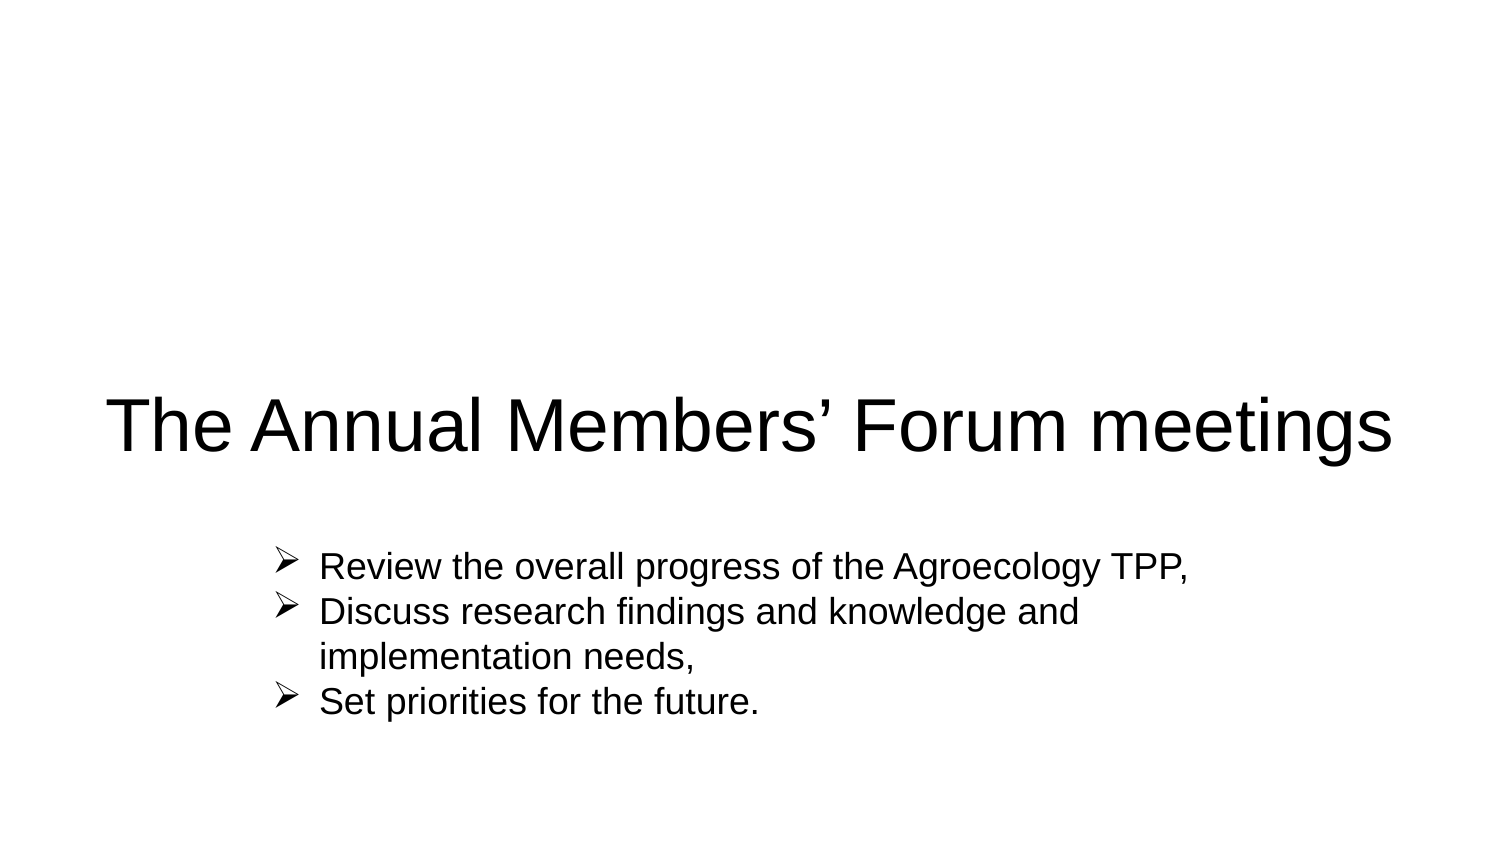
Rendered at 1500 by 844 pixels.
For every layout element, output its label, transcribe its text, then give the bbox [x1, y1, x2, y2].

text_box Review the overall progress of the Agroecology TPP, Discuss research findings and knowledge and implementation needs, Set priorities for the future. [257, 534, 1243, 730]
title The Annual Members’ Forum meetings [51, 352, 1449, 491]
